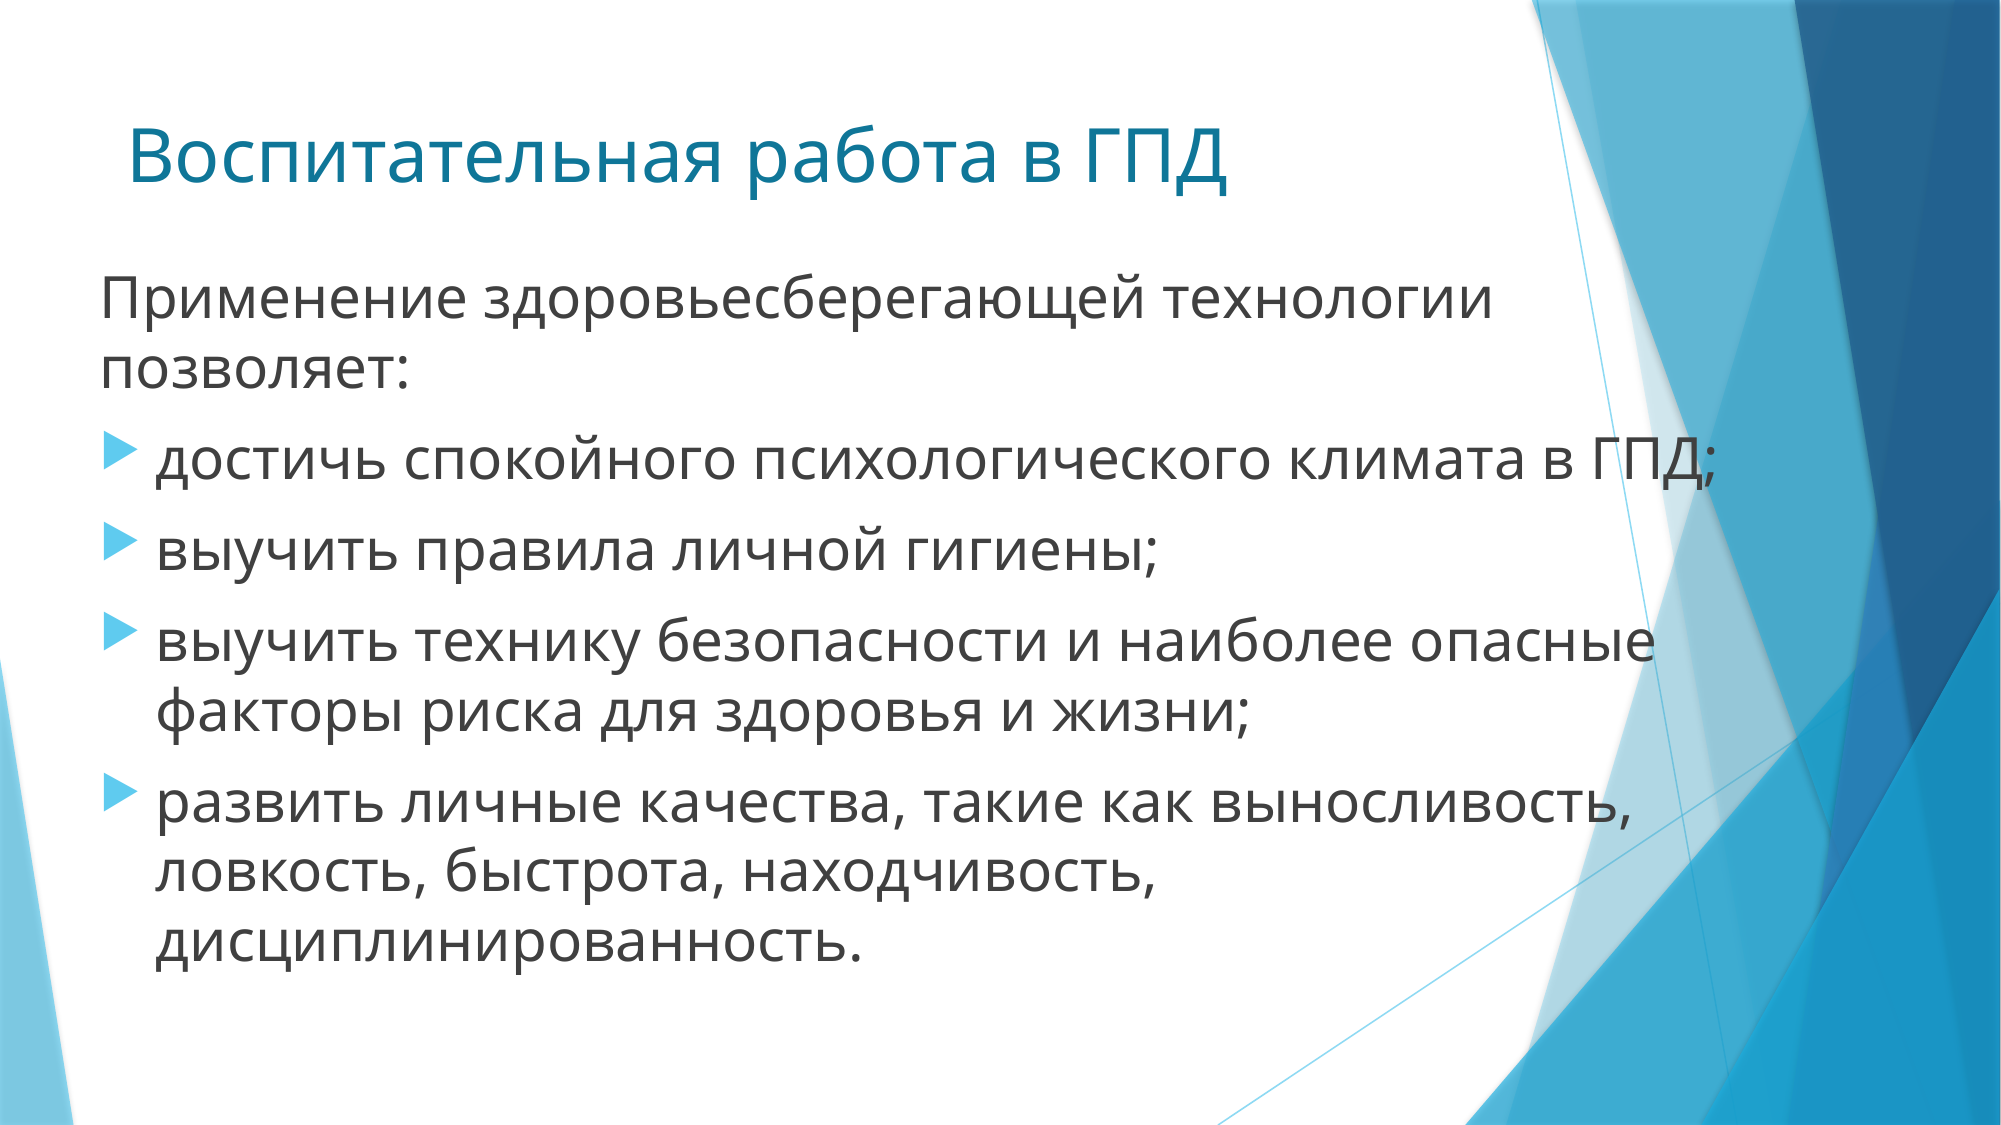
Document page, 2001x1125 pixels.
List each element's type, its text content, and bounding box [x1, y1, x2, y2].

title Воспитательная работа в ГПД [111, 99, 1522, 252]
list Применение здоровьесберегающей технологии позволяет: достичь спокойного психологического климата в ГПД; выучить правила личной гигиены; выучить технику безопасности и наиболее опасные факторы риска для здоровья и жизни; развить личные качества, такие как выносливость, ловкость, быстрота, находчивость, дисциплинированность. [84, 252, 1755, 890]
